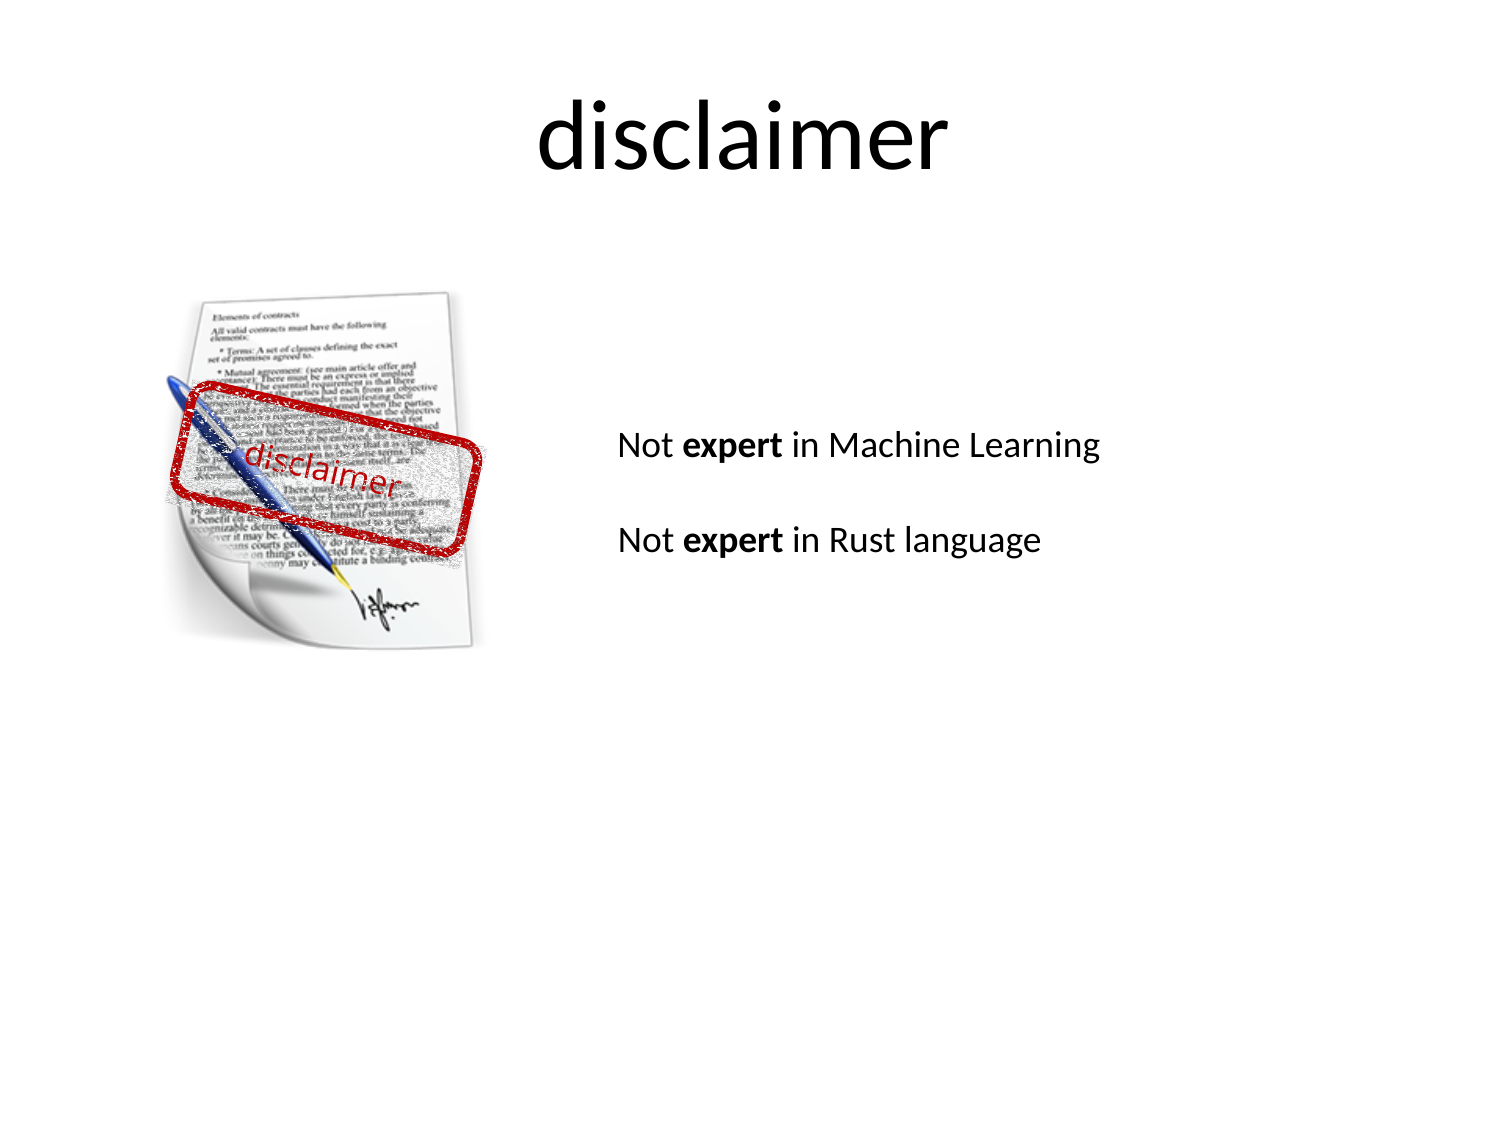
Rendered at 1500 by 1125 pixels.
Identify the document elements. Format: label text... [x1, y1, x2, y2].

text_box Not expert in Machine Learning [602, 412, 1441, 473]
picture [112, 274, 513, 676]
text_box disclaimer [74, 62, 1413, 198]
text_box Not expert in Rust language [603, 508, 1441, 568]
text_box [174, 411, 478, 539]
